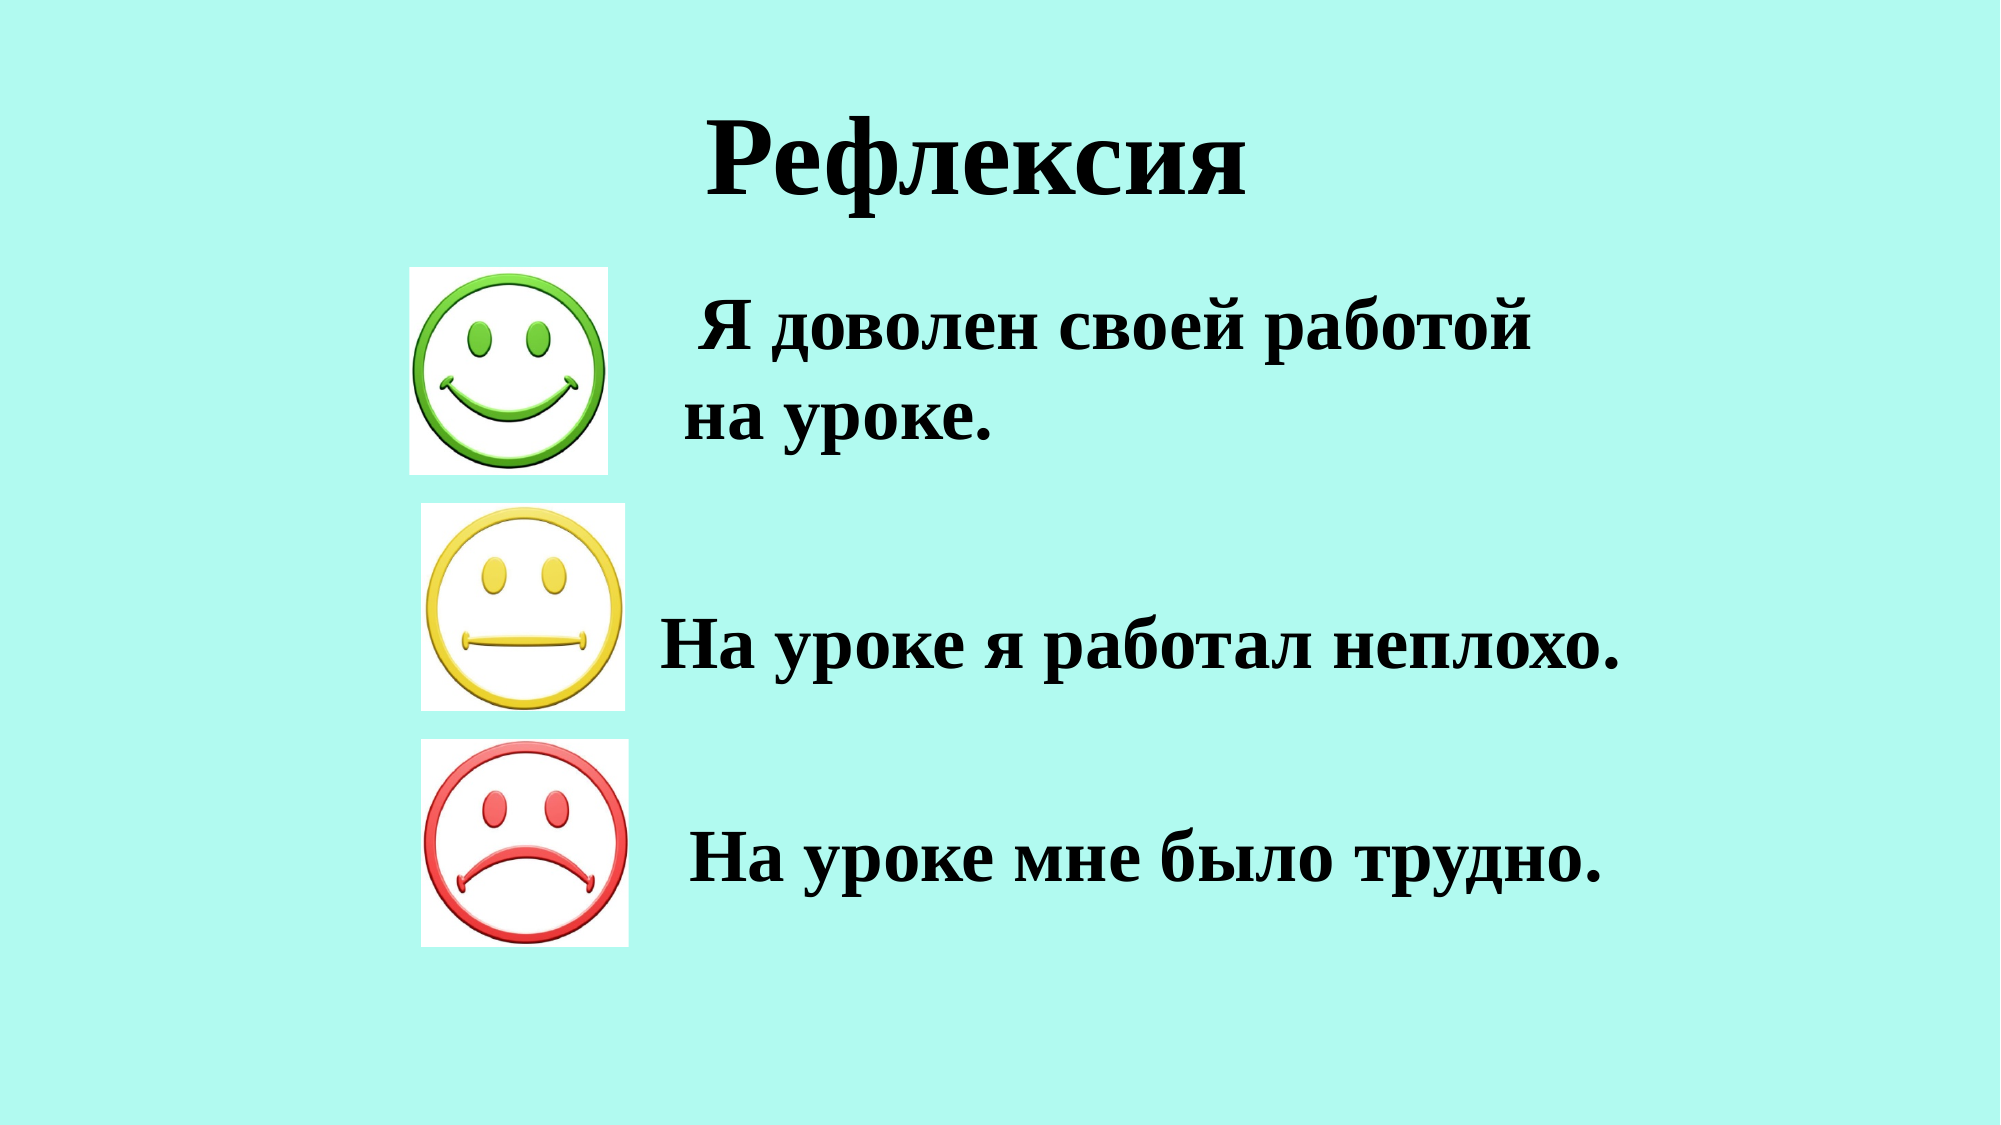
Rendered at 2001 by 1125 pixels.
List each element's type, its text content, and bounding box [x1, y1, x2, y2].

title Рефлексия [114, 49, 1840, 268]
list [409, 267, 608, 475]
picture [421, 739, 629, 947]
text_box Я доволен своей работой на уроке. [669, 267, 1568, 462]
text_box На уроке мне было трудно. [657, 798, 1619, 904]
picture [421, 503, 626, 711]
text_box На уроке я работал неплохо. [645, 586, 1637, 691]
